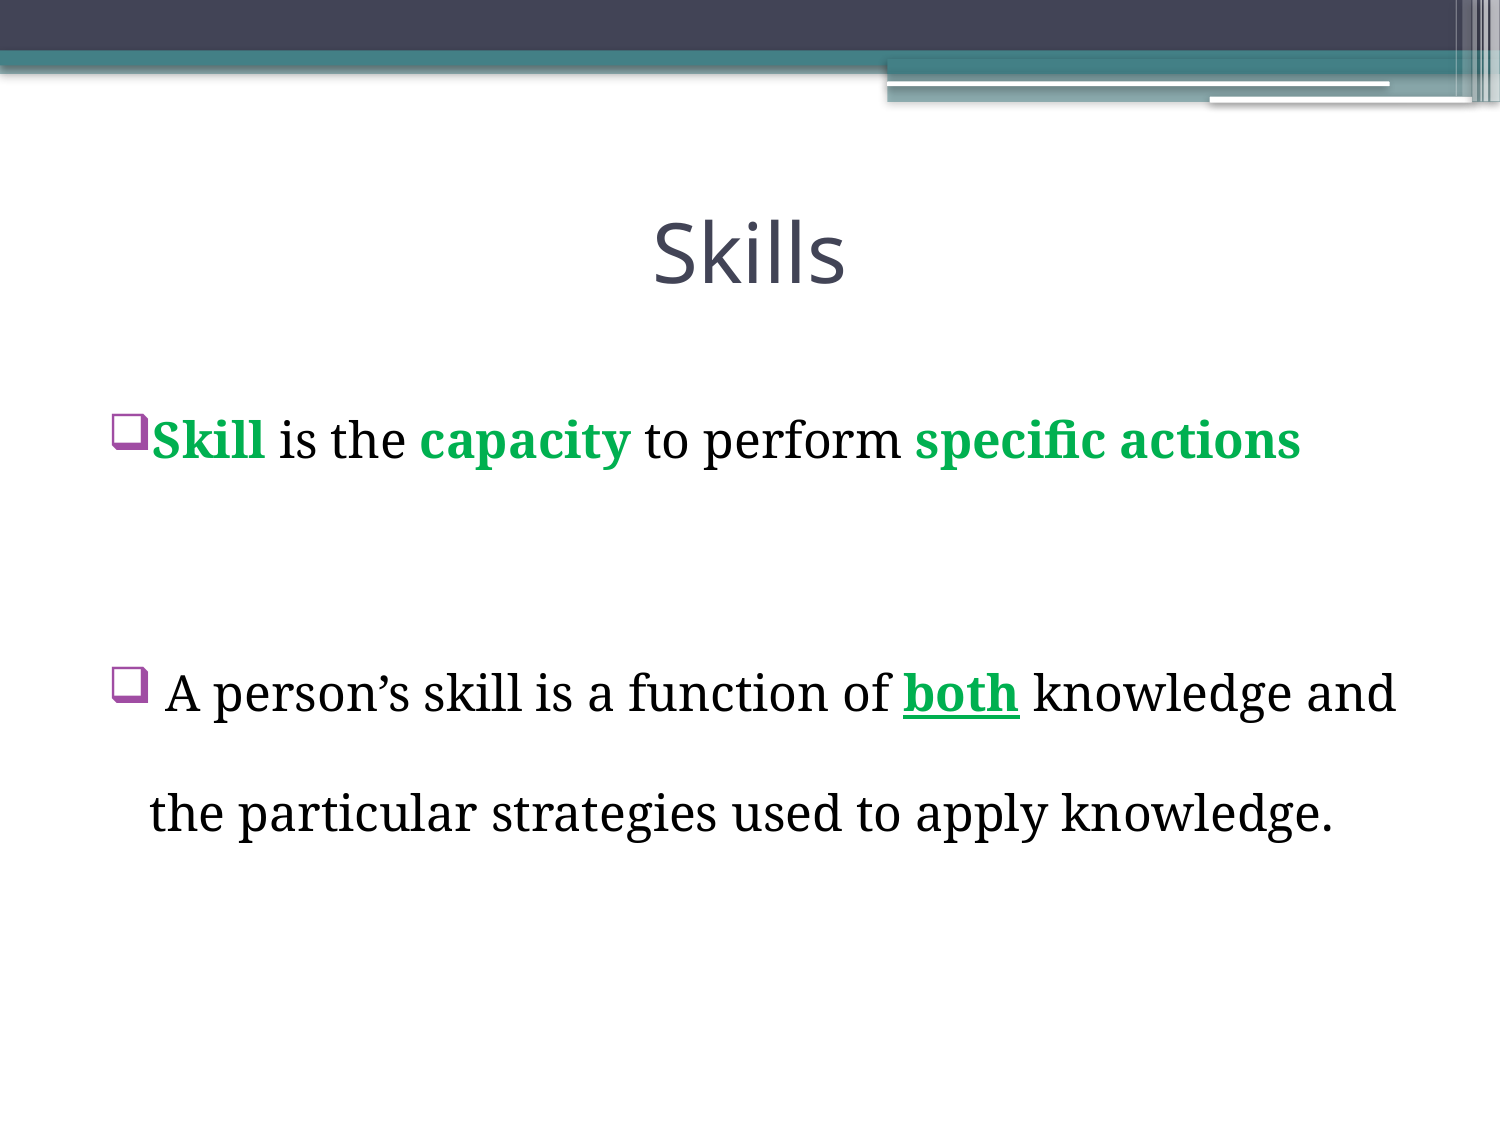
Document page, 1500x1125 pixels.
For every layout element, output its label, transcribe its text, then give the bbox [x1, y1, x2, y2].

list Skill is the capacity to perform specific actions A person’s skill is a function of both knowledge and the particular strategies used to apply knowledge. [74, 338, 1426, 985]
title Skills [74, 162, 1426, 338]
